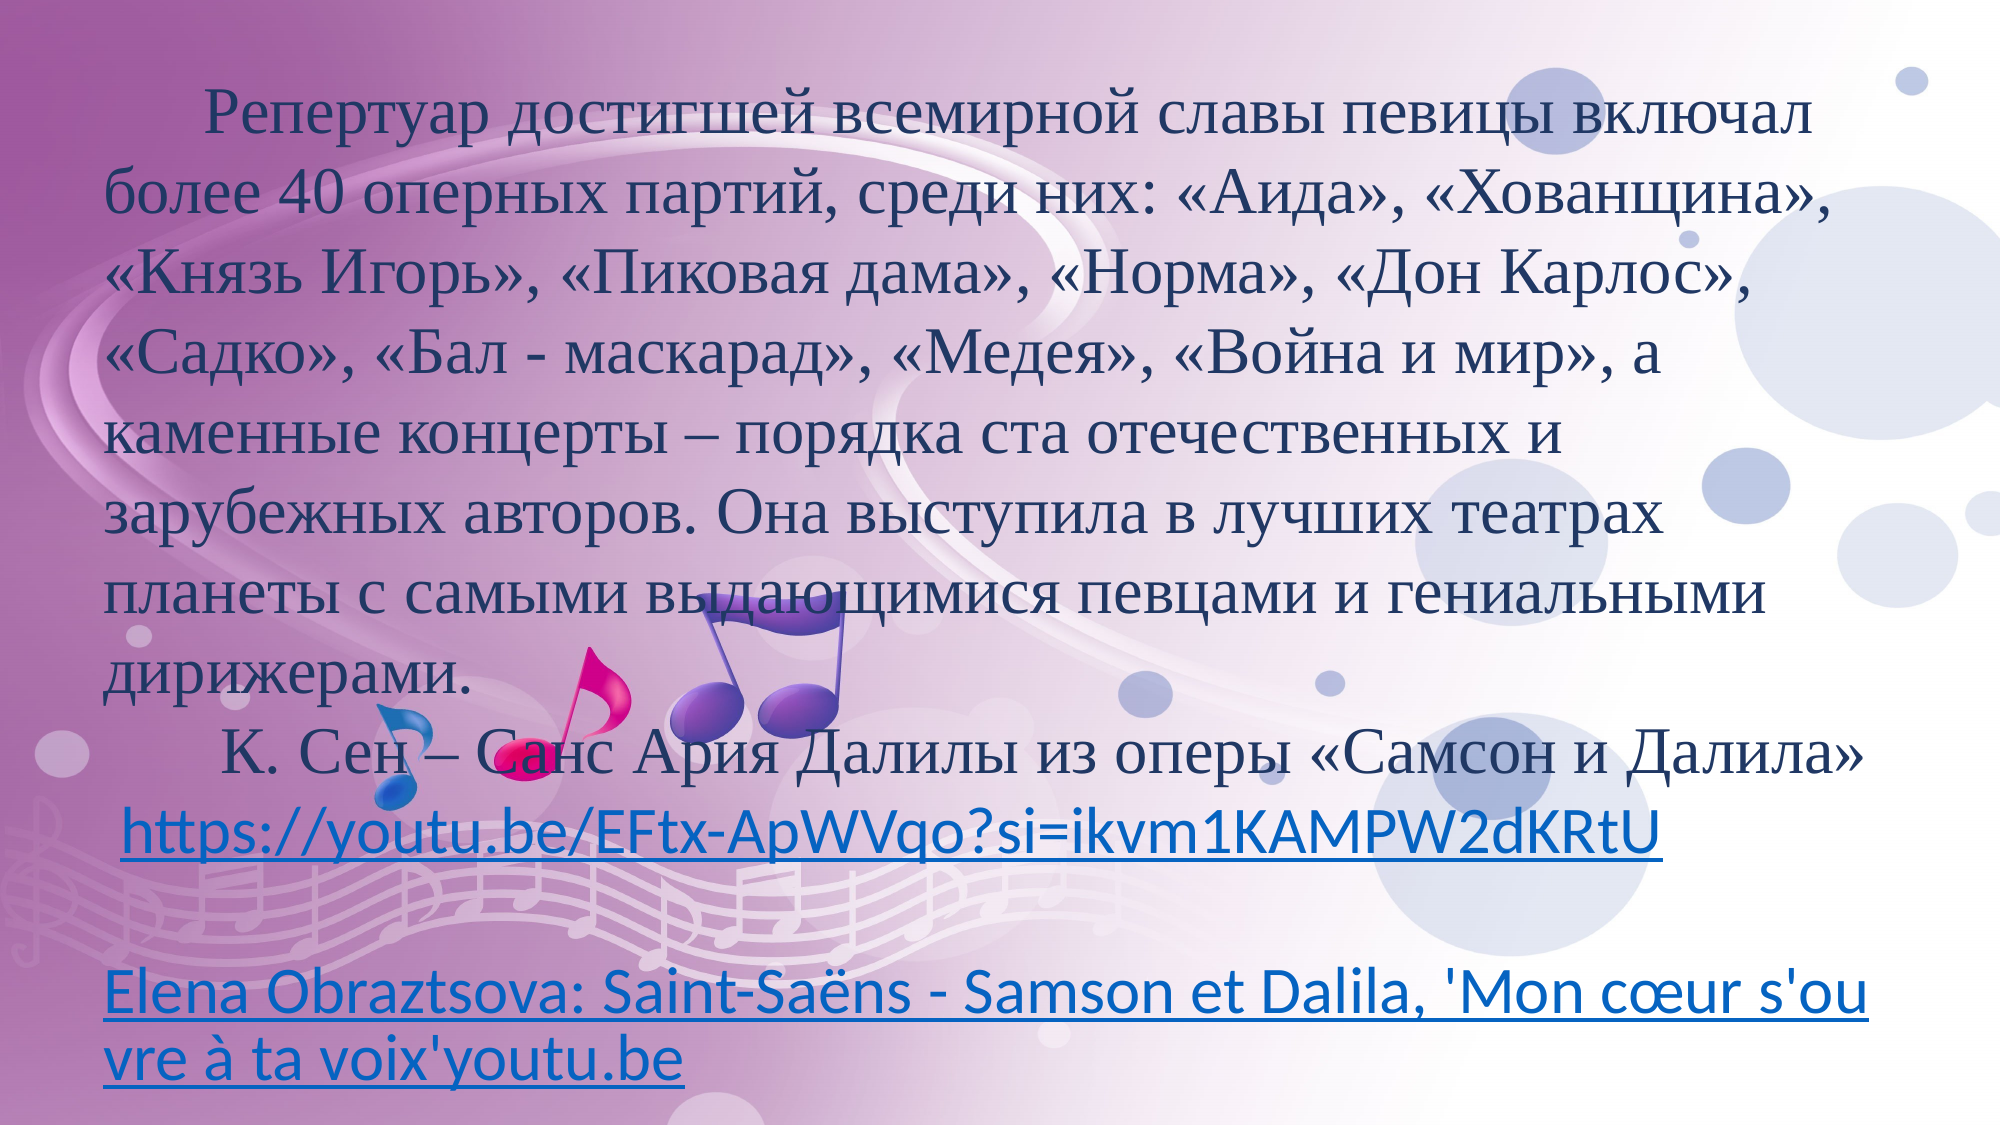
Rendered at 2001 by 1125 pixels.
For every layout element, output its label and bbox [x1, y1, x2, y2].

list [0, 0, 2000, 1125]
